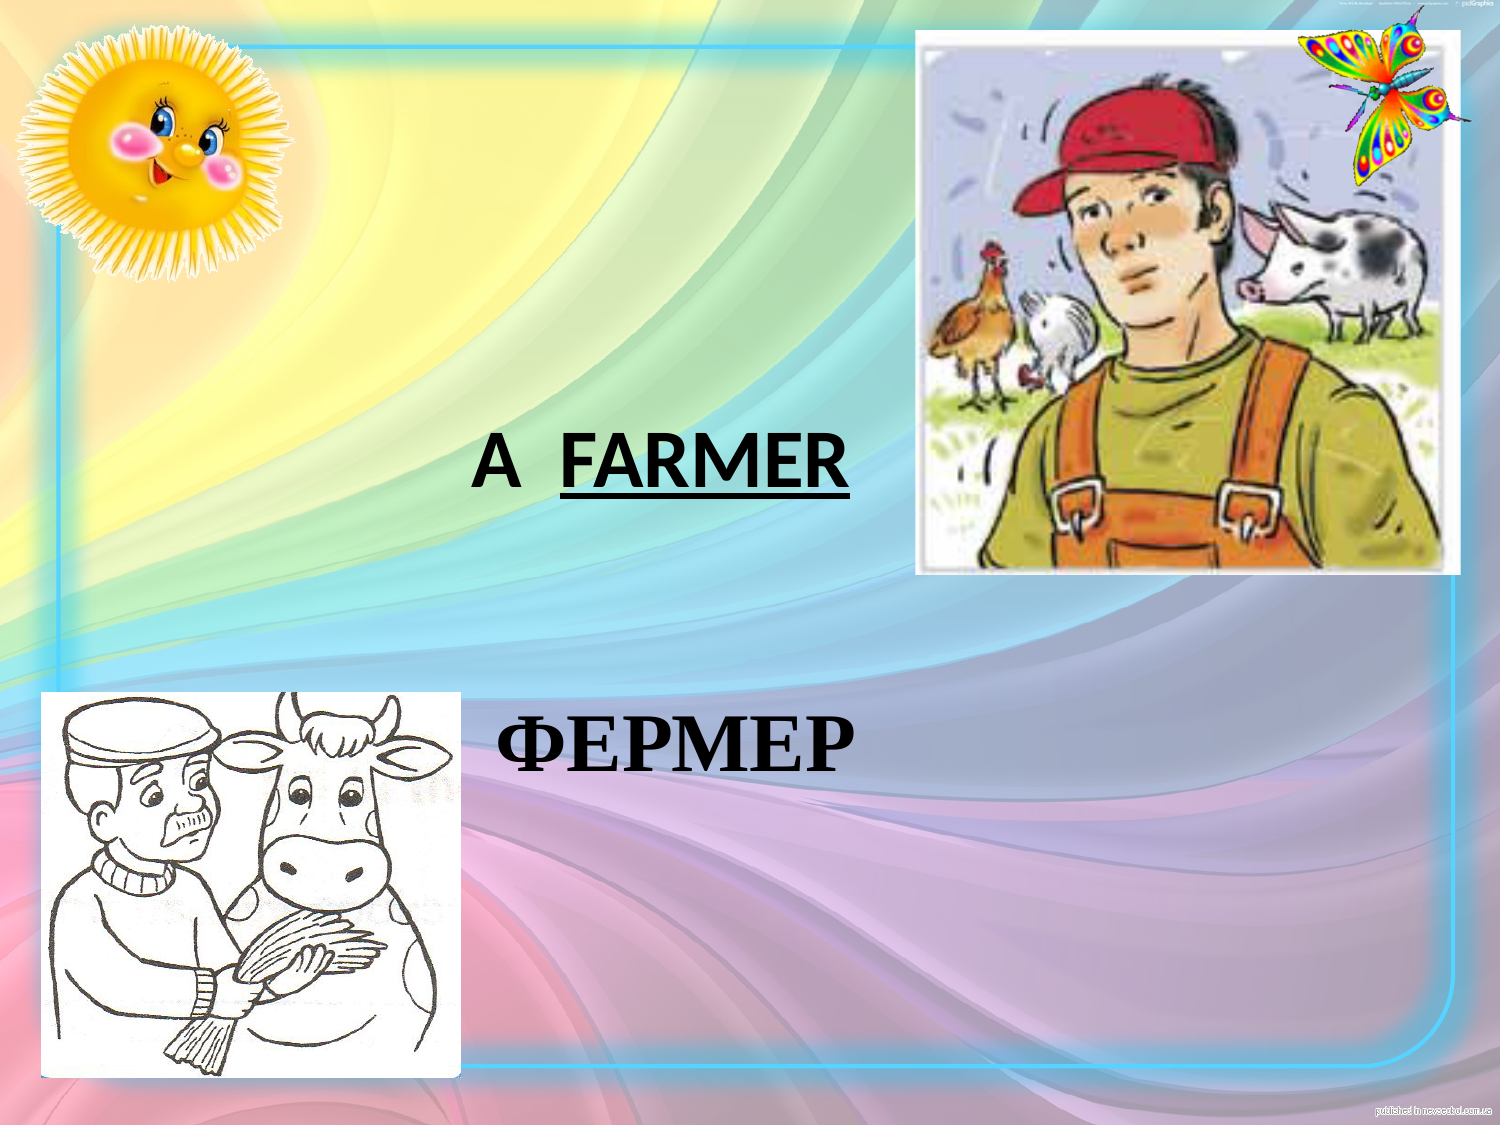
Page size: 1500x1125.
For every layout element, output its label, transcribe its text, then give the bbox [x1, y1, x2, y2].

text_box A FARMER [457, 397, 866, 512]
picture [11, 11, 340, 340]
picture [40, 692, 461, 1079]
picture [915, 0, 1499, 575]
text_box ФЕРМЕР [480, 680, 872, 796]
